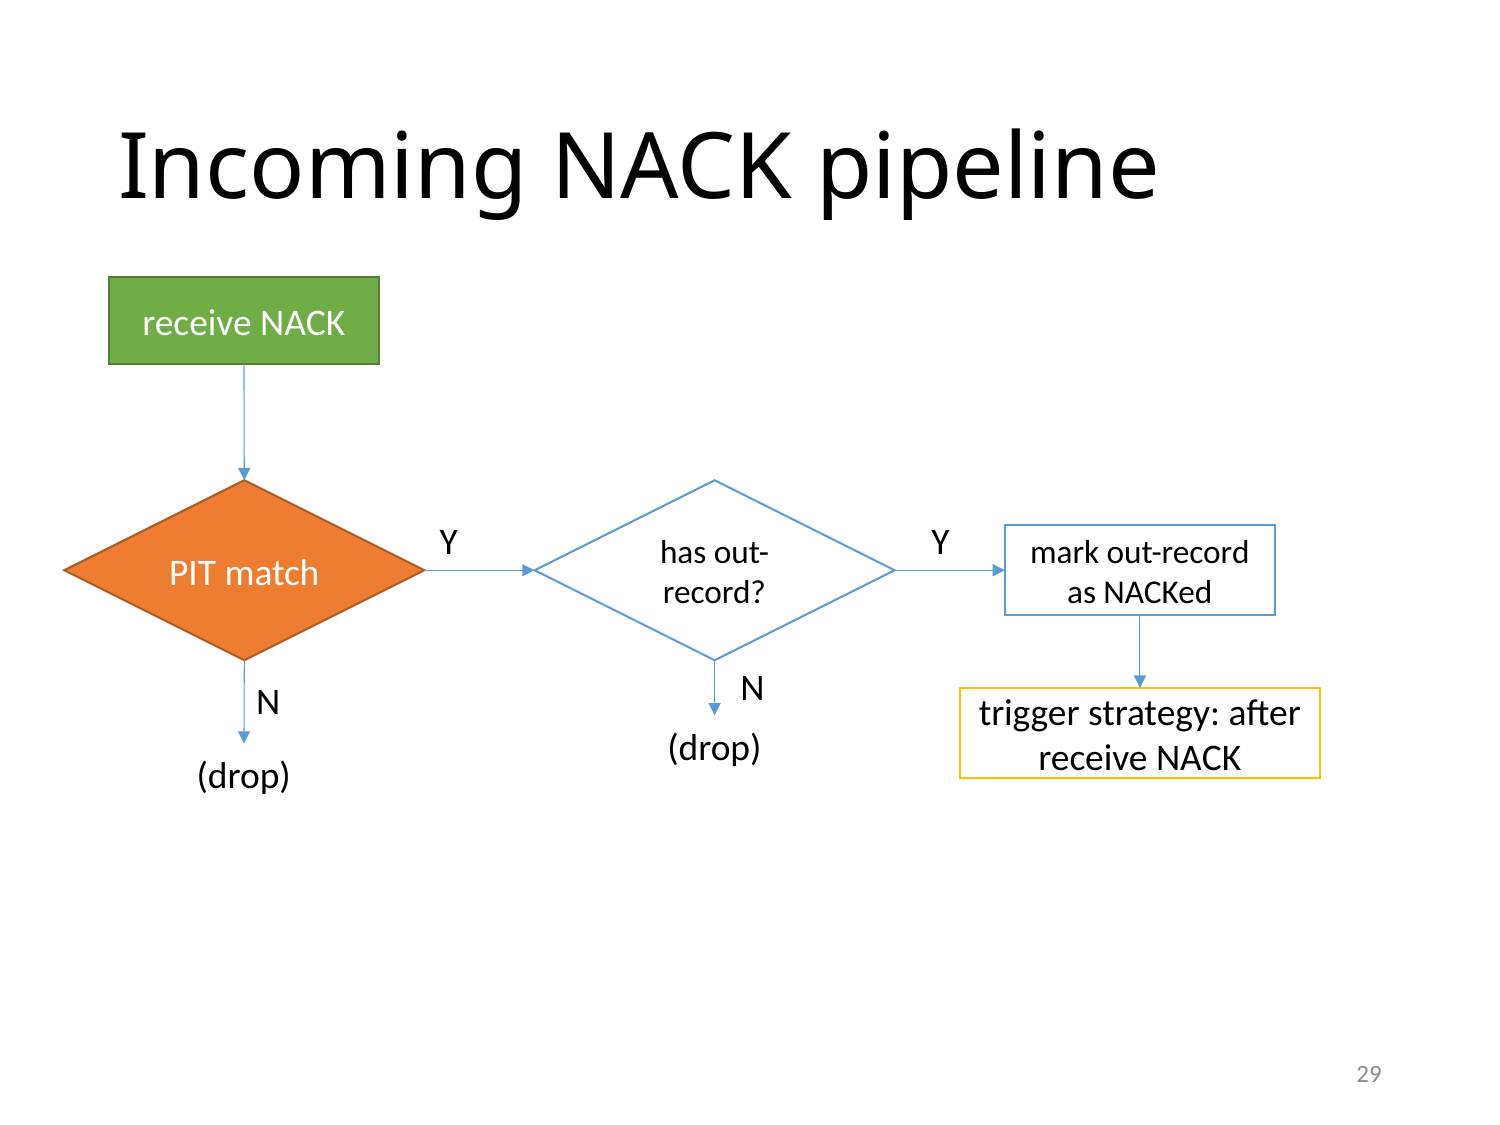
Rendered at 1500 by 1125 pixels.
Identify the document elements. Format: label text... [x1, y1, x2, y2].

text_box Y [916, 509, 965, 570]
text_box has out-record? [534, 479, 897, 662]
text_box N [725, 655, 780, 716]
text_box PIT match [61, 479, 426, 662]
title Incoming NACK pipeline [103, 59, 1397, 278]
text_box Y [424, 509, 473, 570]
text_box mark out-record as NACKed [1004, 524, 1276, 616]
text_box (drop) [652, 715, 777, 776]
text_box trigger strategy: after receive NACK [959, 687, 1321, 779]
slide_number 29 [1059, 1042, 1397, 1103]
text_box (drop) [181, 743, 306, 804]
text_box N [245, 669, 296, 730]
text_box receive NACK [108, 276, 380, 365]
